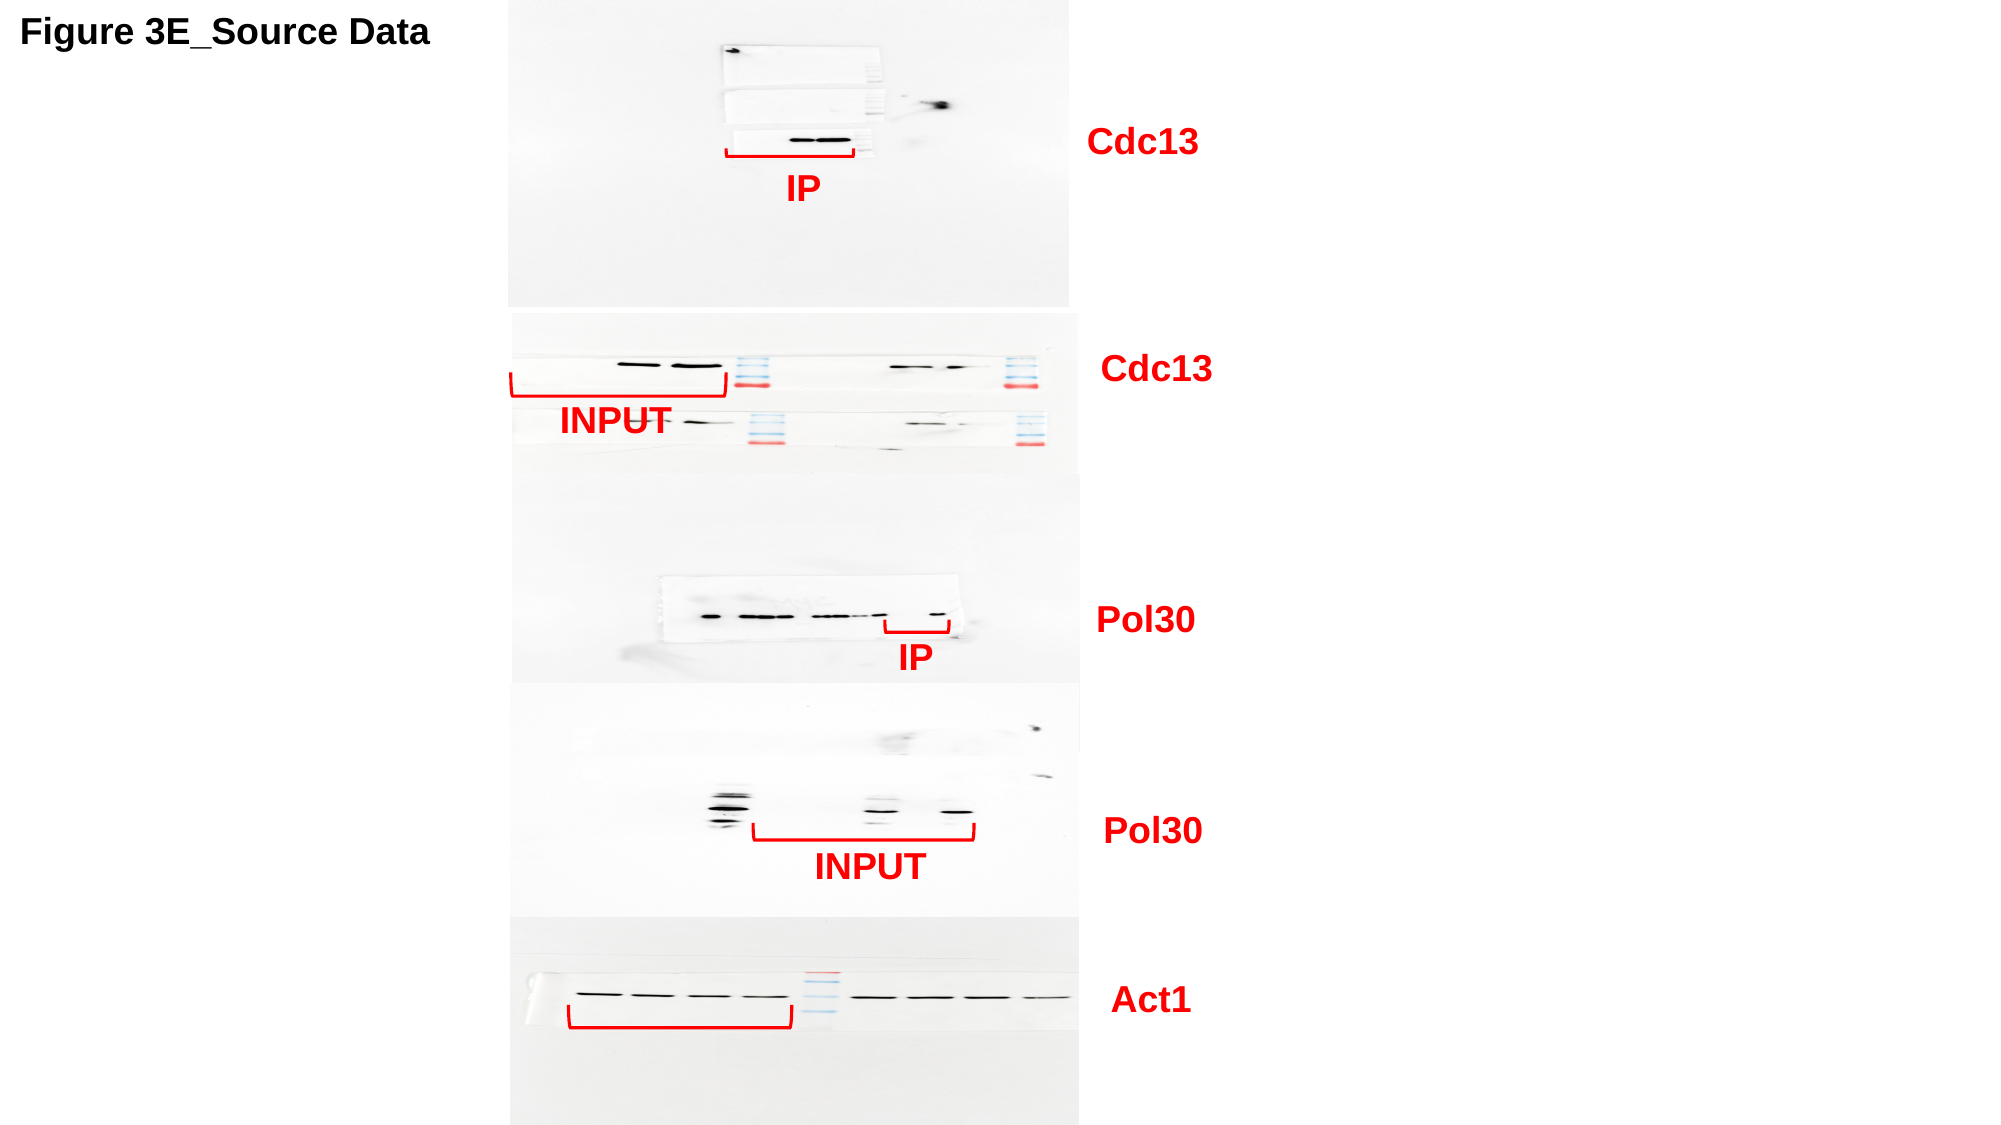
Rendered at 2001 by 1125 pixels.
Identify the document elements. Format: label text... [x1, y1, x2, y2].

picture [510, 313, 1080, 1125]
text_box Cdc13 [1085, 336, 1232, 396]
text_box Cdc13 [1072, 109, 1218, 170]
text_box Pol30 [1081, 588, 1227, 648]
text_box Figure 3E_Source Data [0, 0, 450, 60]
text_box Act1 [1095, 967, 1223, 1027]
picture [508, 0, 1069, 307]
text_box Pol30 [1088, 798, 1235, 859]
